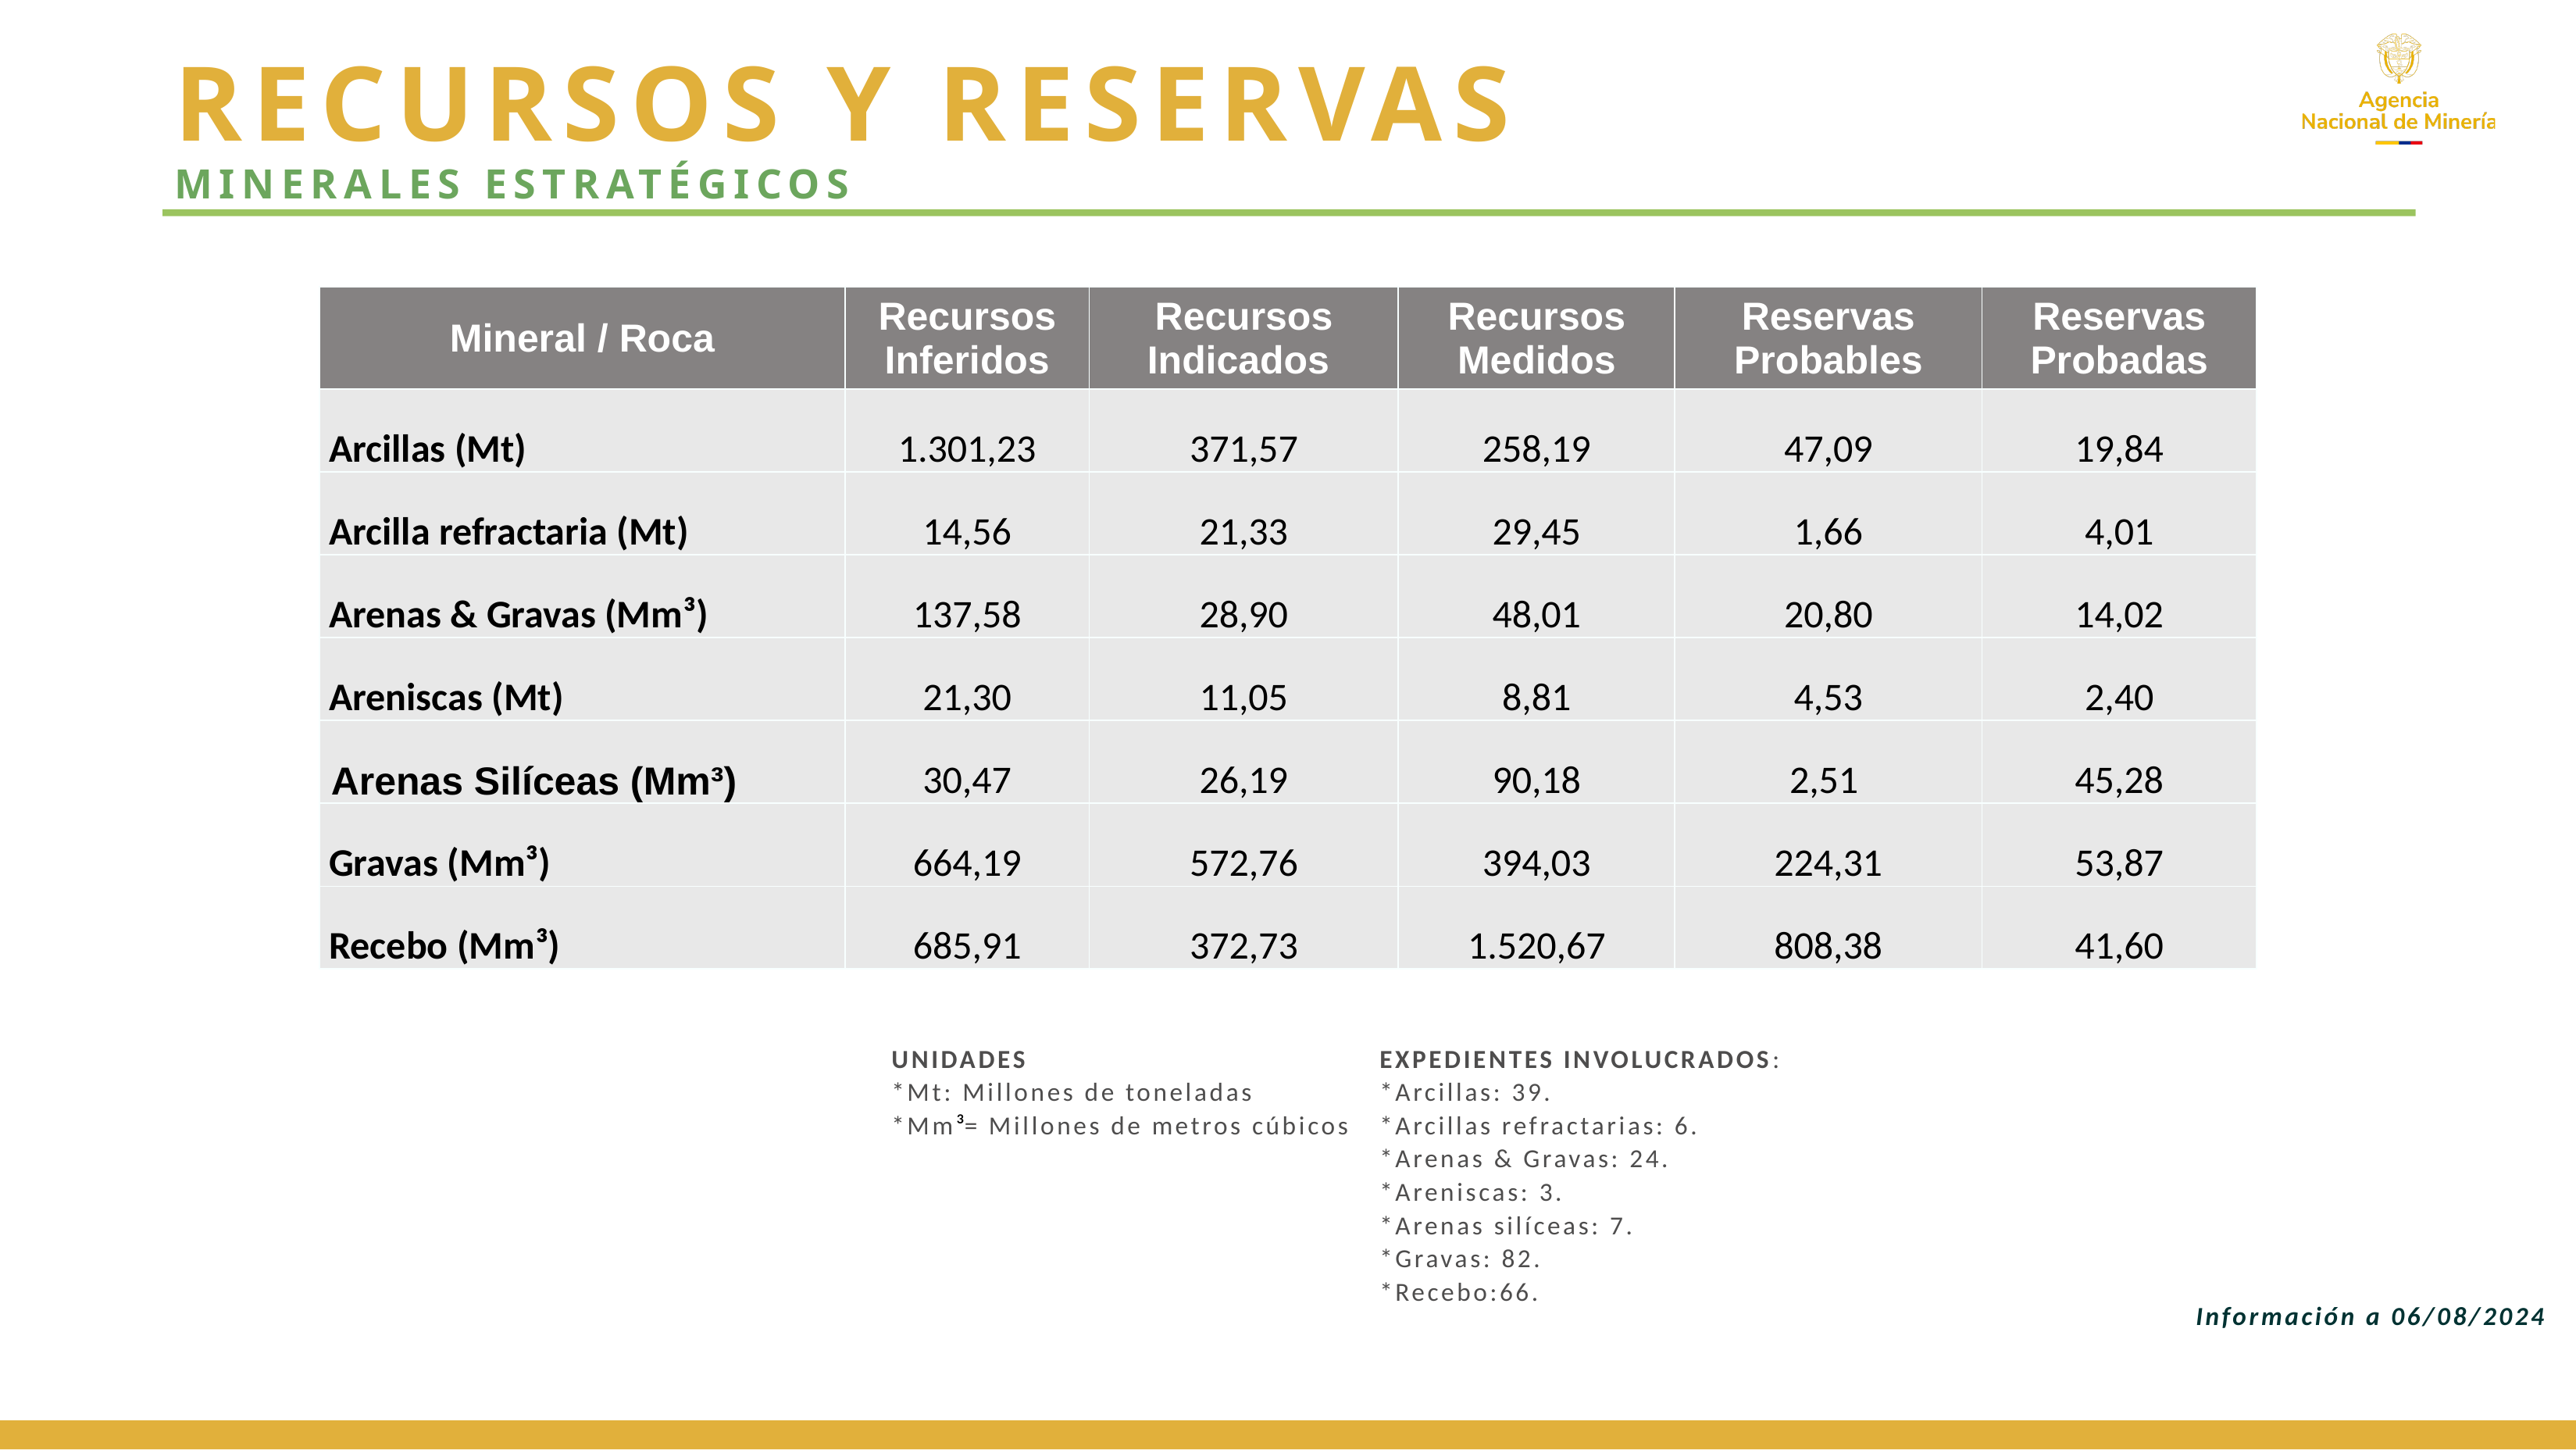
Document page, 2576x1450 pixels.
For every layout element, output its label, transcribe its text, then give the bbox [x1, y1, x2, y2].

table_header Recursos Indicados [1090, 288, 1397, 388]
table_cell 572,76 [1090, 804, 1397, 886]
table_cell 48,01 [1399, 555, 1674, 637]
table_header Recursos Inferidos [846, 288, 1089, 388]
table_cell Recebo (Mm³) [320, 887, 844, 968]
table_header Recursos Medidos [1399, 288, 1674, 388]
title RECURSOS Y RESERVAS MINERALES ESTRATÉGICOS [162, 46, 2353, 214]
table_cell Gravas (Mm³) [320, 804, 844, 886]
table_cell 137,58 [846, 555, 1089, 637]
table_header Reservas Probadas [1982, 288, 2256, 388]
table_cell 47,09 [1675, 390, 1982, 471]
table_cell 14,02 [1982, 555, 2256, 637]
table_cell 14,56 [846, 473, 1089, 554]
table_cell 371,57 [1090, 390, 1397, 471]
table_cell Arenas Silíceas (Mm³) [320, 721, 844, 802]
table_cell 28,90 [1090, 555, 1397, 637]
table_cell 2,51 [1675, 721, 1982, 802]
table_header Mineral / Roca [320, 288, 844, 388]
table_cell 21,33 [1090, 473, 1397, 554]
text_box Información a 06/08/2024 [2184, 1293, 2576, 1337]
table_cell 394,03 [1399, 804, 1674, 886]
table_cell Arenas & Gravas (Mm³) [320, 555, 844, 637]
table_cell 26,19 [1090, 721, 1397, 802]
table_cell 1.301,23 [846, 390, 1089, 471]
table_cell 664,19 [846, 804, 1089, 886]
text_box UNIDADES *Mt: Millones de toneladas *Mm³= Millones de metros cúbicos EXPEDIENTES INVOLUCRADOS: *Arcillas: 39. *Arcillas refractarias: 6. *Arenas & Gravas: 24. *Areniscas: 3. *Arenas silíceas: 7. *Gravas: 82. *Recebo:66. [890, 1040, 1867, 1450]
table_cell 4,01 [1982, 473, 2256, 554]
table_cell 11,05 [1090, 638, 1397, 720]
table_cell 685,91 [846, 887, 1089, 968]
table_cell 372,73 [1090, 887, 1397, 968]
table_cell 53,87 [1982, 804, 2256, 886]
table_cell Arcilla refractaria (Mt) [320, 473, 844, 554]
table_cell 258,19 [1399, 390, 1674, 471]
table_cell 30,47 [846, 721, 1089, 802]
table_cell 4,53 [1675, 638, 1982, 720]
table_cell 1,66 [1675, 473, 1982, 554]
table_cell 1.520,67 [1399, 887, 1674, 968]
table_cell 19,84 [1982, 390, 2256, 471]
table_cell 2,40 [1982, 638, 2256, 720]
table_header Reservas Probables [1675, 288, 1982, 388]
table_cell 808,38 [1675, 887, 1982, 968]
table_cell Arcillas (Mt) [320, 390, 844, 471]
table_cell Areniscas (Mt) [320, 638, 844, 720]
table_cell 224,31 [1675, 804, 1982, 886]
table_cell 20,80 [1675, 555, 1982, 637]
table_cell 8,81 [1399, 638, 1674, 720]
table_cell 29,45 [1399, 473, 1674, 554]
table_cell 90,18 [1399, 721, 1674, 802]
text_box [162, 209, 2416, 216]
table_cell 41,60 [1982, 887, 2256, 968]
table_cell 21,30 [846, 638, 1089, 720]
table_cell 45,28 [1982, 721, 2256, 802]
